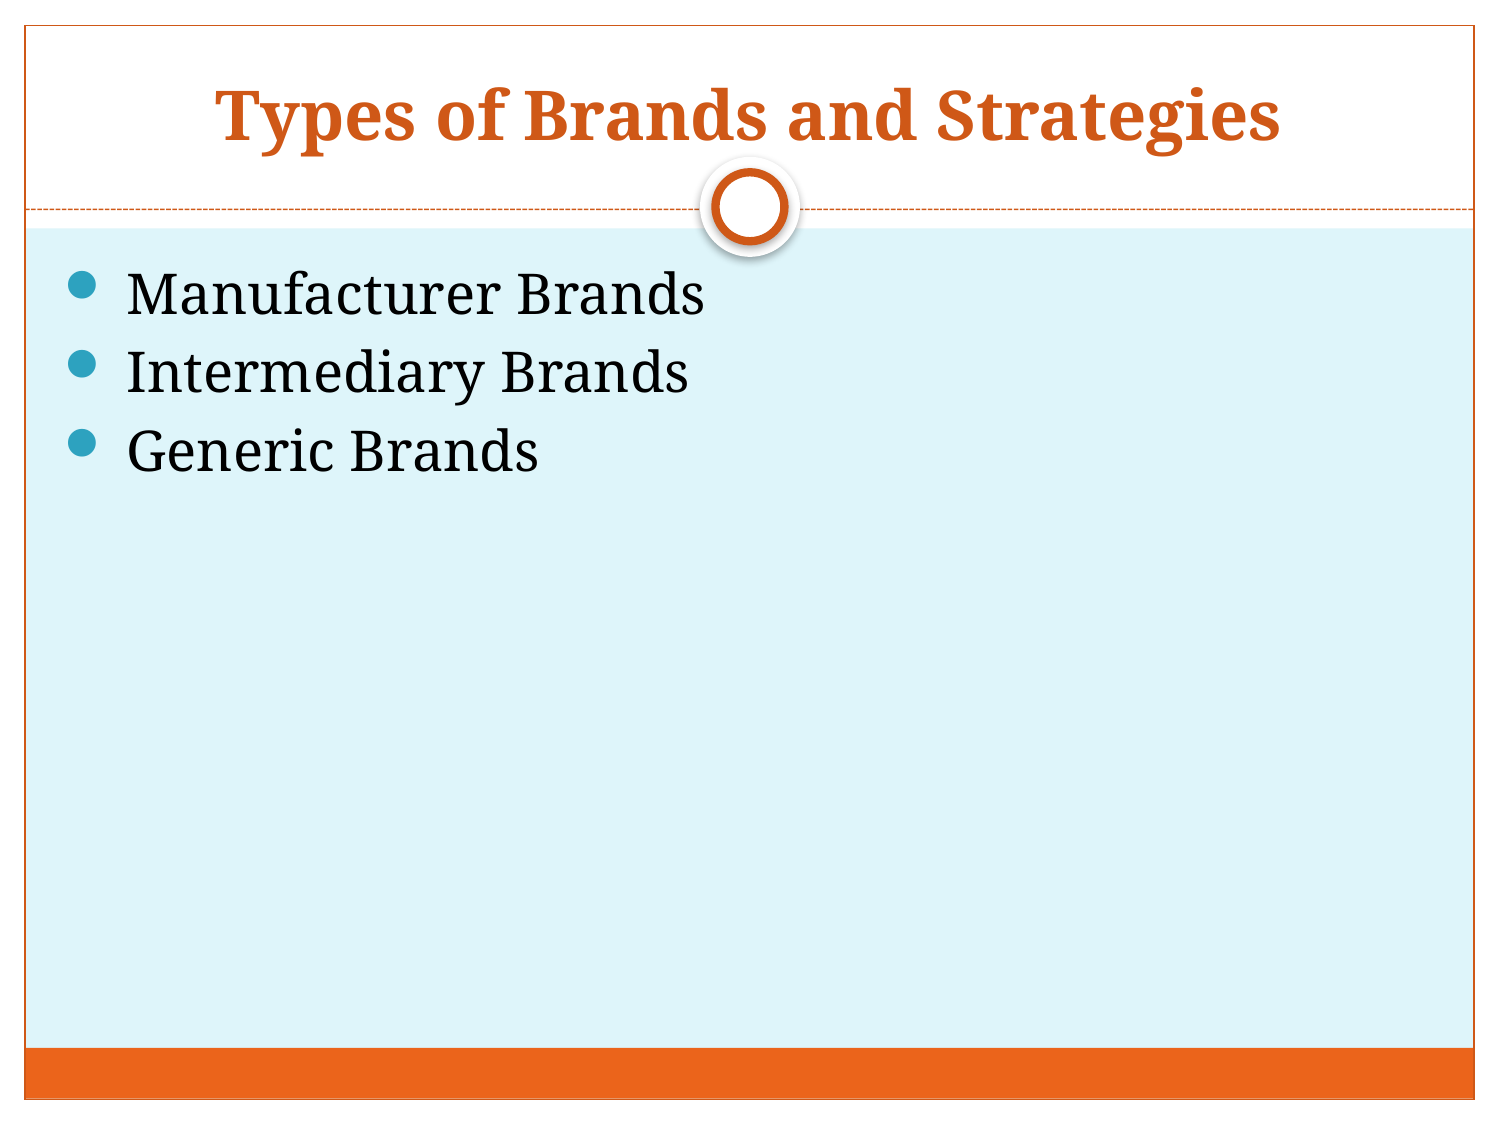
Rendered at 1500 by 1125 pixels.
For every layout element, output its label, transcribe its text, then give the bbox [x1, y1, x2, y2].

title Types of Brands and Strategies [49, 37, 1450, 162]
list Manufacturer Brands Intermediary Brands Generic Brands [49, 250, 1445, 1001]
